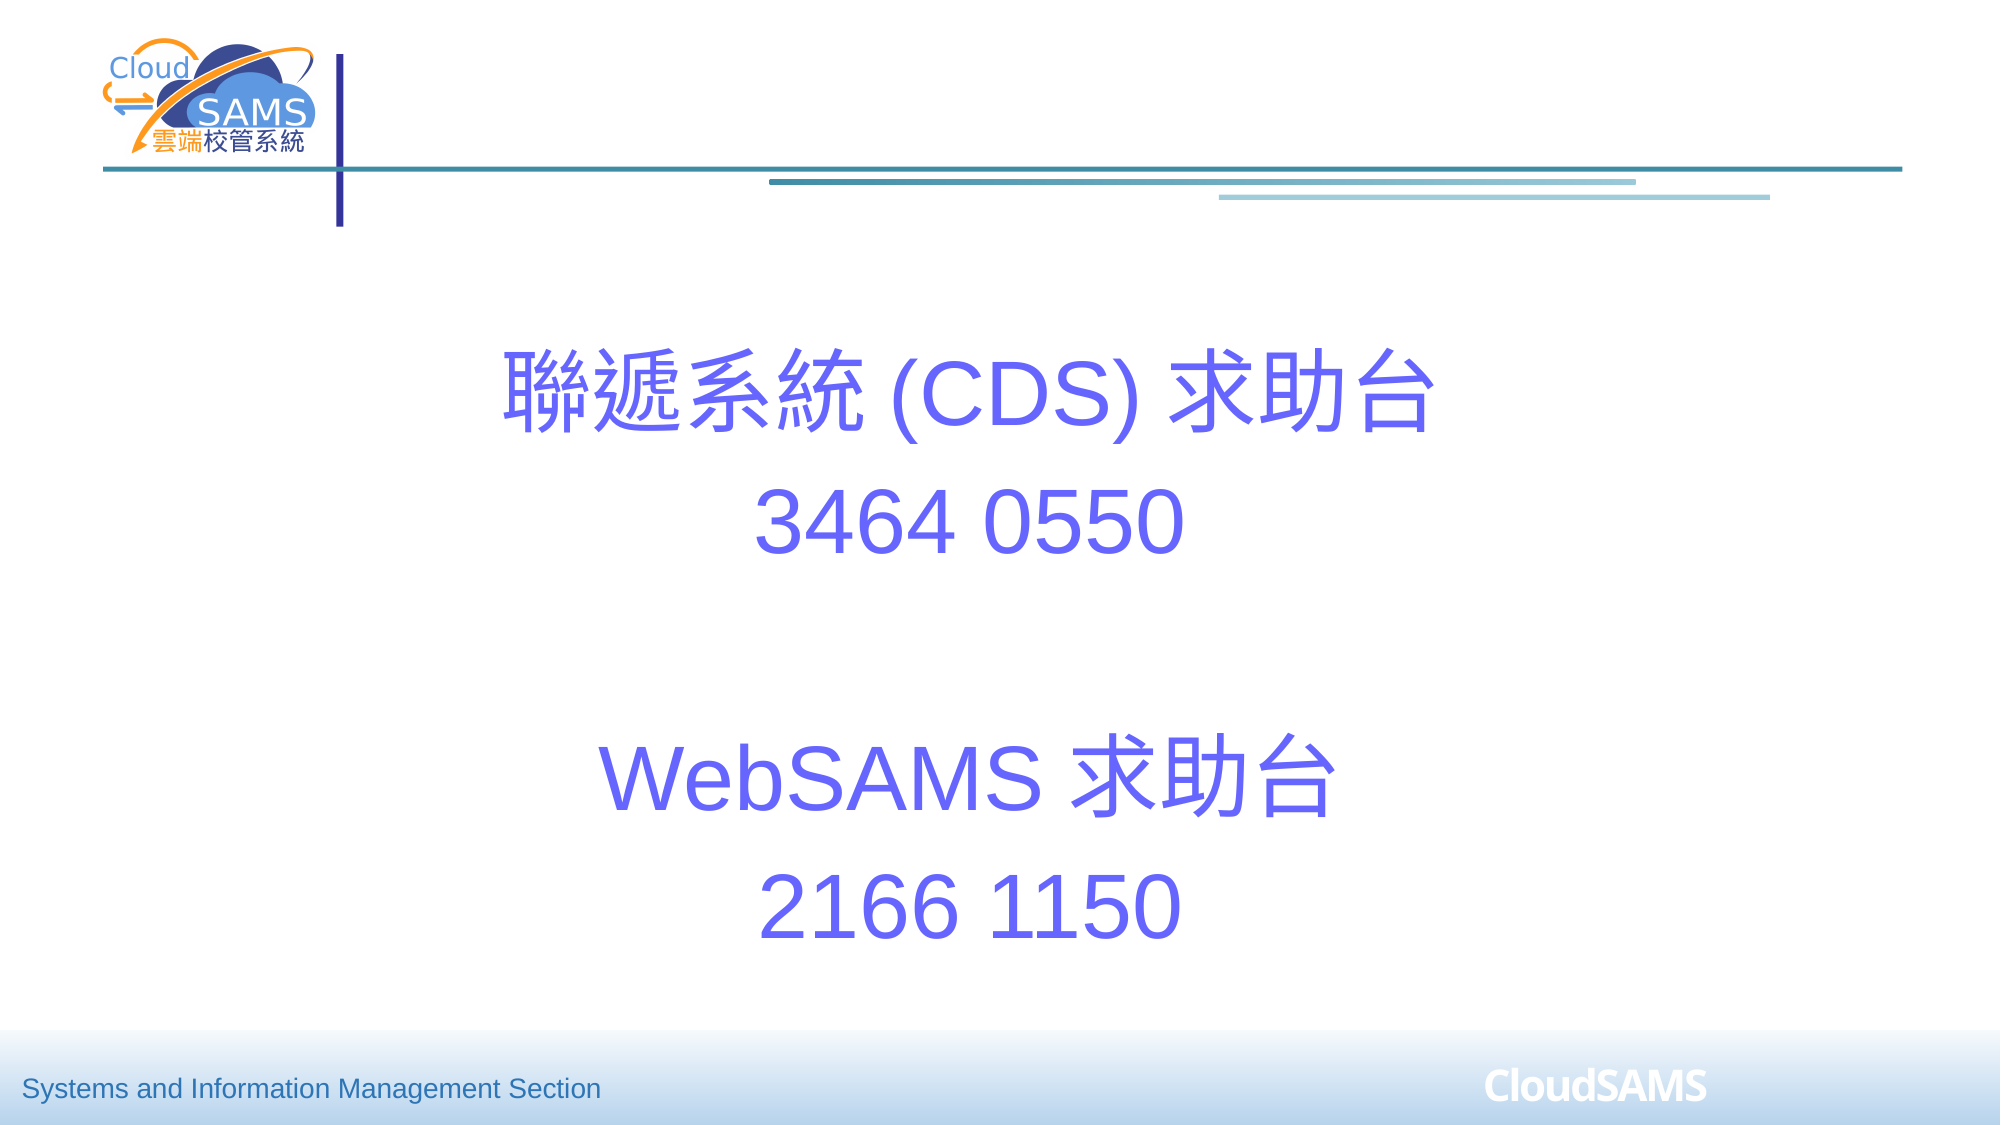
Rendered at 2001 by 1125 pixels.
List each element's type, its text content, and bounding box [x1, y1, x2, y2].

picture [87, 7, 349, 175]
list 聯遞系統(CDS)求助台 3464 0550 WebSAMS求助台 2166 1150 [249, 326, 1692, 1012]
